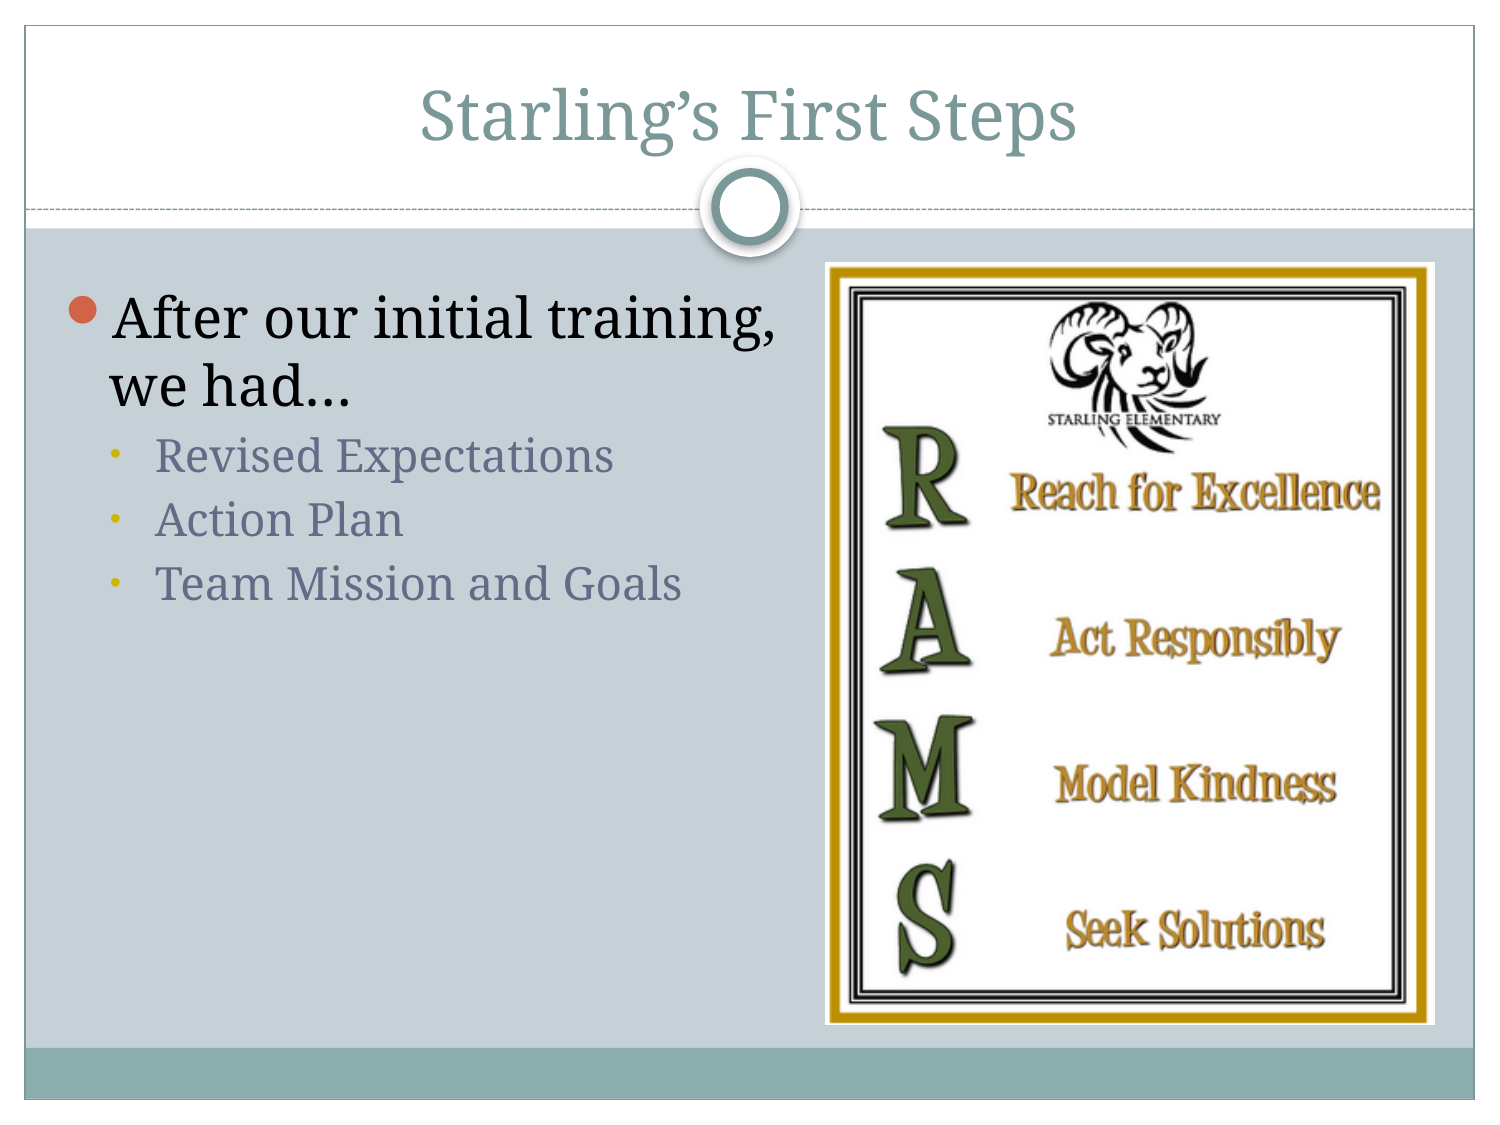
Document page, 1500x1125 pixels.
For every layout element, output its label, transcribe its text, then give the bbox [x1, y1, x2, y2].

title Starling’s First Steps [49, 37, 1450, 162]
list After our initial training, we had… Revised Expectations Action Plan Team Mission and Goals [50, 275, 800, 1055]
picture [824, 262, 1436, 1026]
